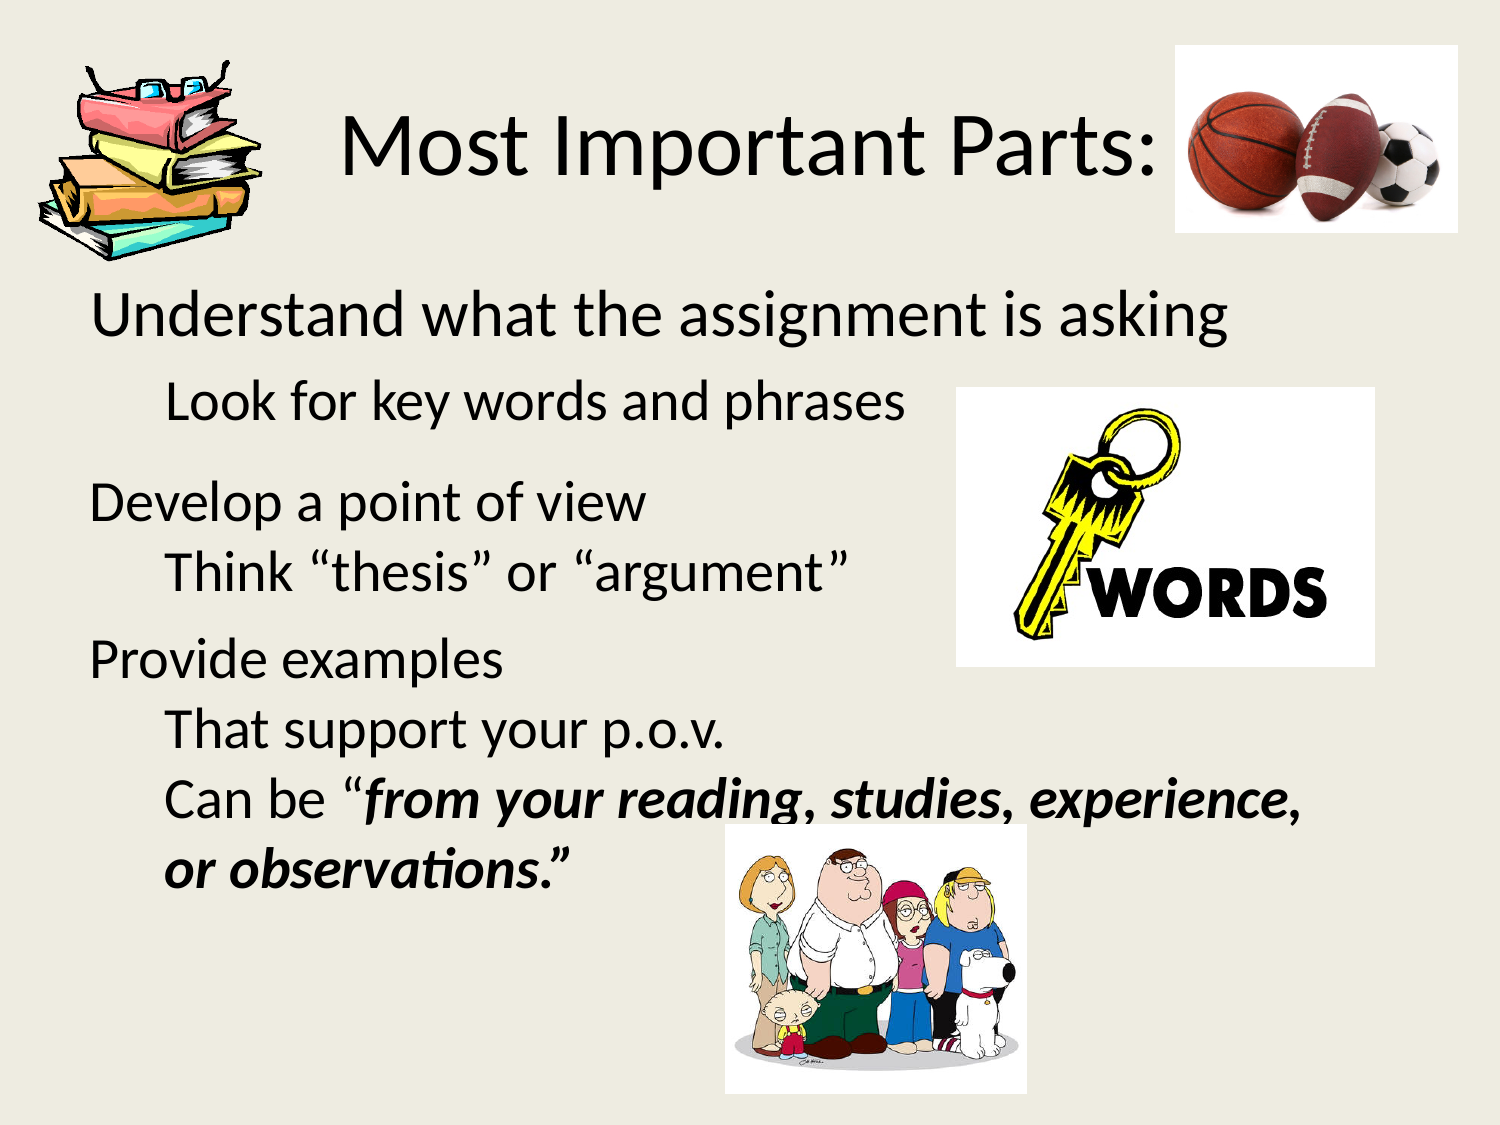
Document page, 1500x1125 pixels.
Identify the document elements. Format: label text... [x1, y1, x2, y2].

title Most Important Parts: [74, 44, 1173, 233]
picture [37, 58, 265, 263]
picture [1174, 44, 1458, 233]
text_box Develop a point of view Think “thesis” or “argument” [75, 455, 950, 612]
picture [724, 824, 1027, 1094]
list Understand what the assignment is asking Look for key words and phrases [74, 262, 1426, 463]
picture [956, 387, 1376, 667]
text_box Provide examples That support your p.o.v. Can be “from your reading, studies, experience, or observations.” [75, 612, 1375, 978]
